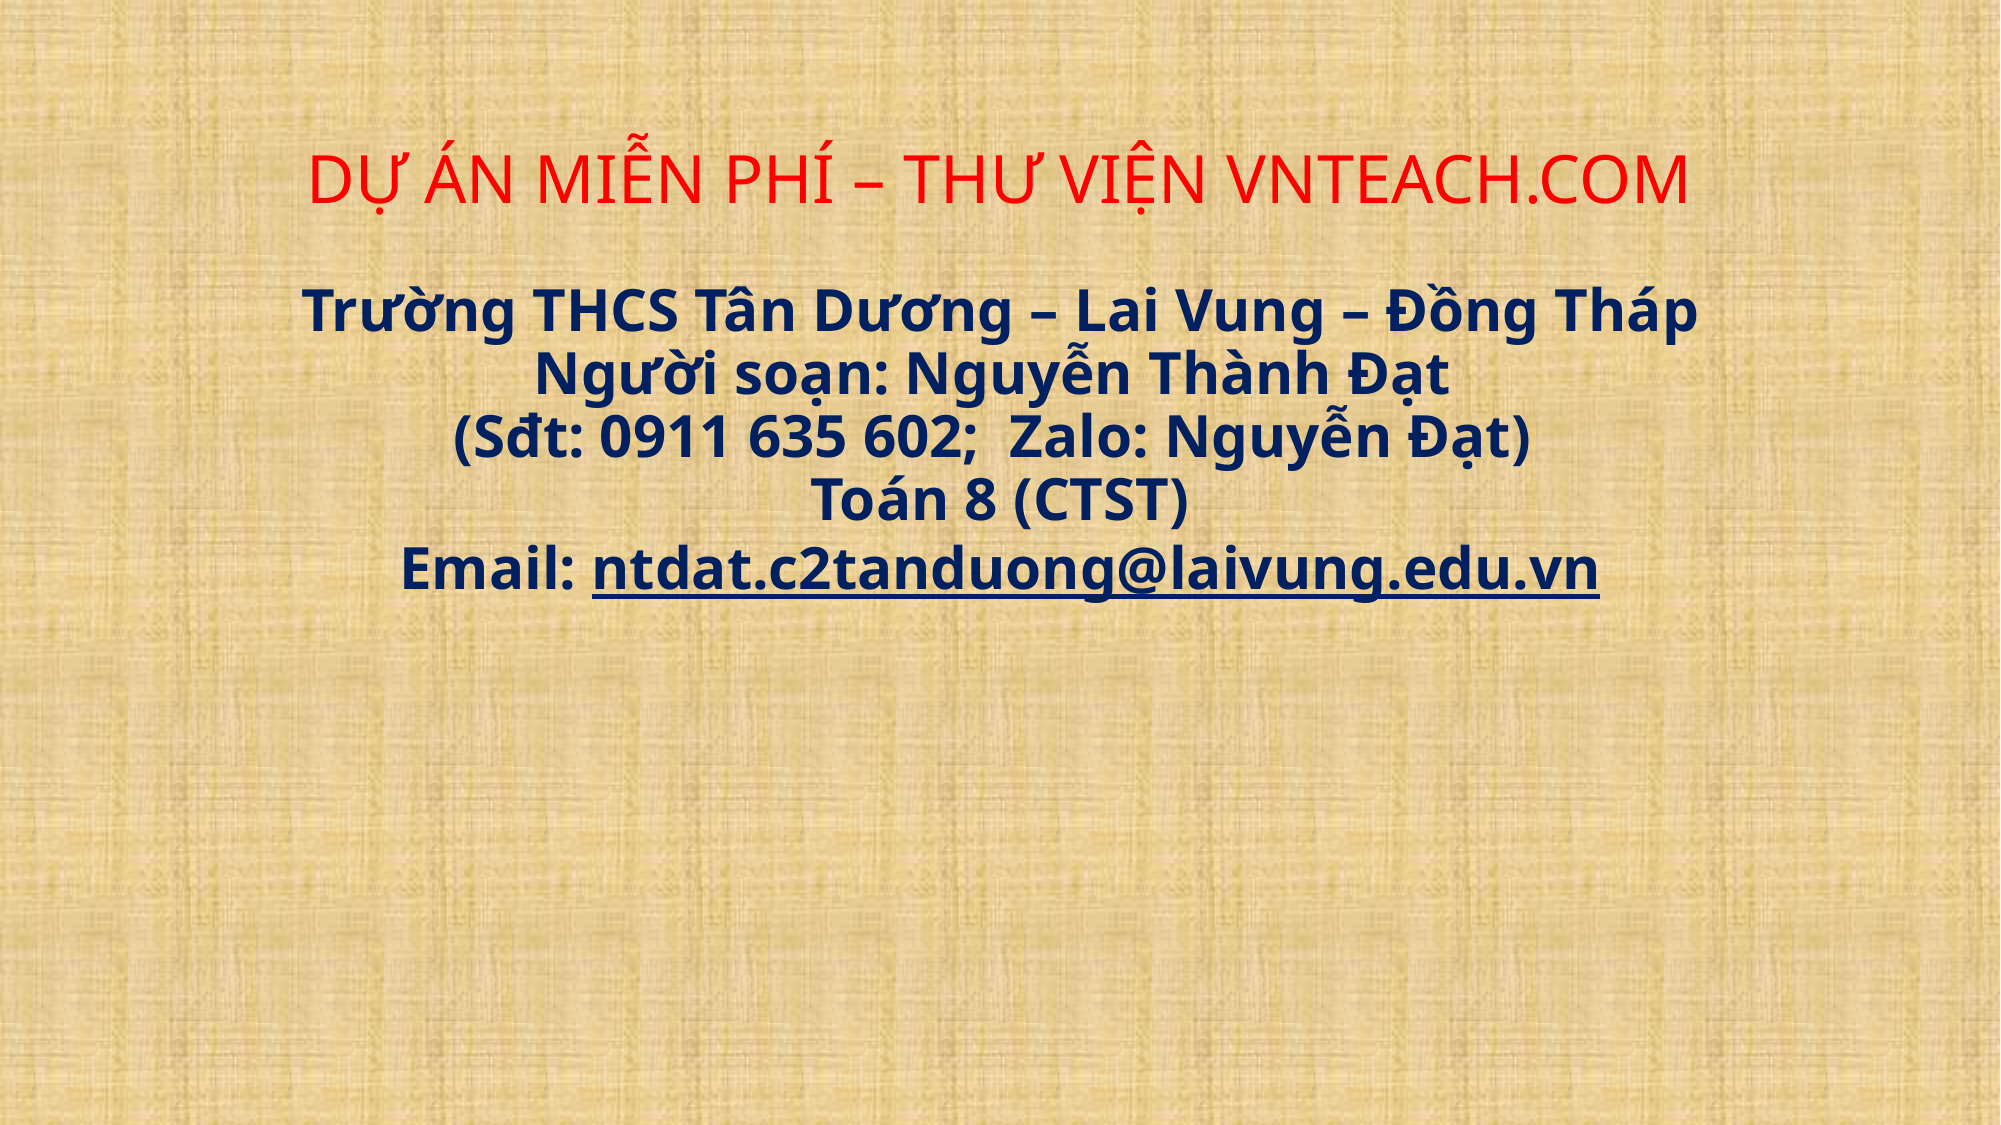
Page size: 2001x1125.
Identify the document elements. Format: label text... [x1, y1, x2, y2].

picture [0, 0, 2001, 1125]
title DỰ ÁN MIỄN PHÍ – THƯ VIỆN VNTEACH.COM Trường THCS Tân Dương – Lai Vung – Đồng Tháp Người soạn: Nguyễn Thành Đạt (Sđt: 0911 635 602; Zalo: Nguyễn Đạt) Toán 8 (CTST) Email: ntdat.c2tanduong@laivung.edu.vn [137, 81, 1863, 669]
